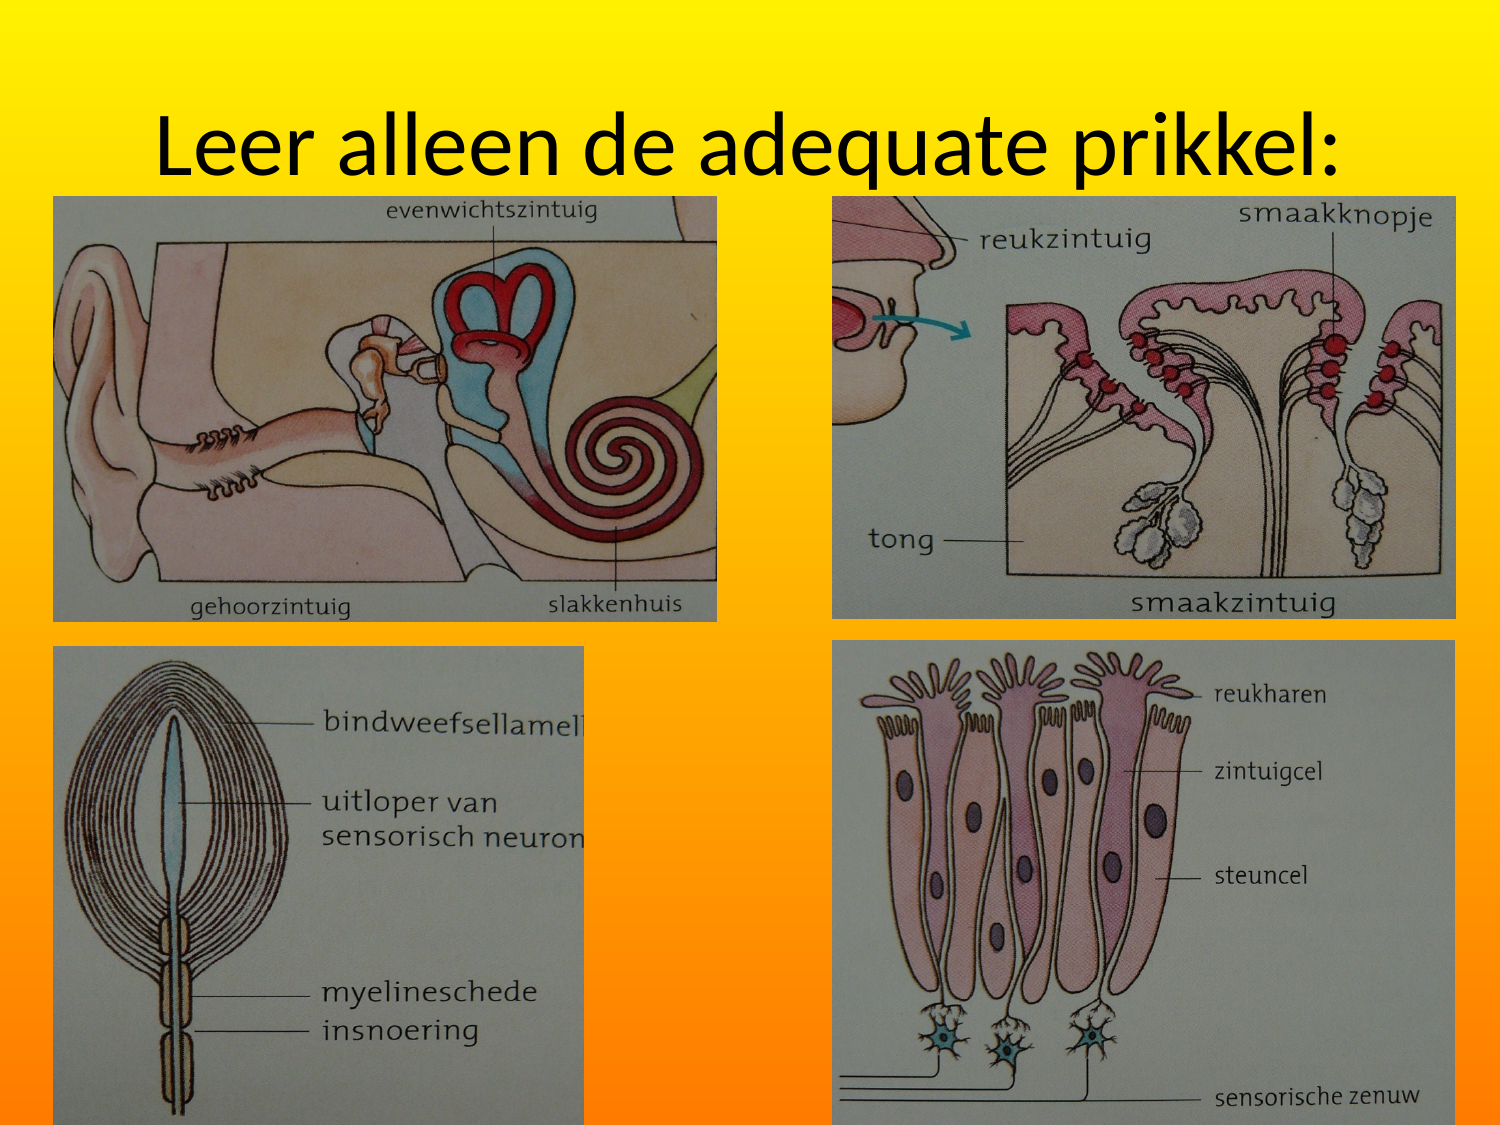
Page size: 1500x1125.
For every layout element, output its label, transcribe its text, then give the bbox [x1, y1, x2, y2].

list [52, 196, 717, 623]
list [832, 640, 1455, 1125]
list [52, 645, 584, 1125]
title Leer alleen de adequate prikkel: [0, 45, 1500, 233]
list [832, 196, 1457, 620]
